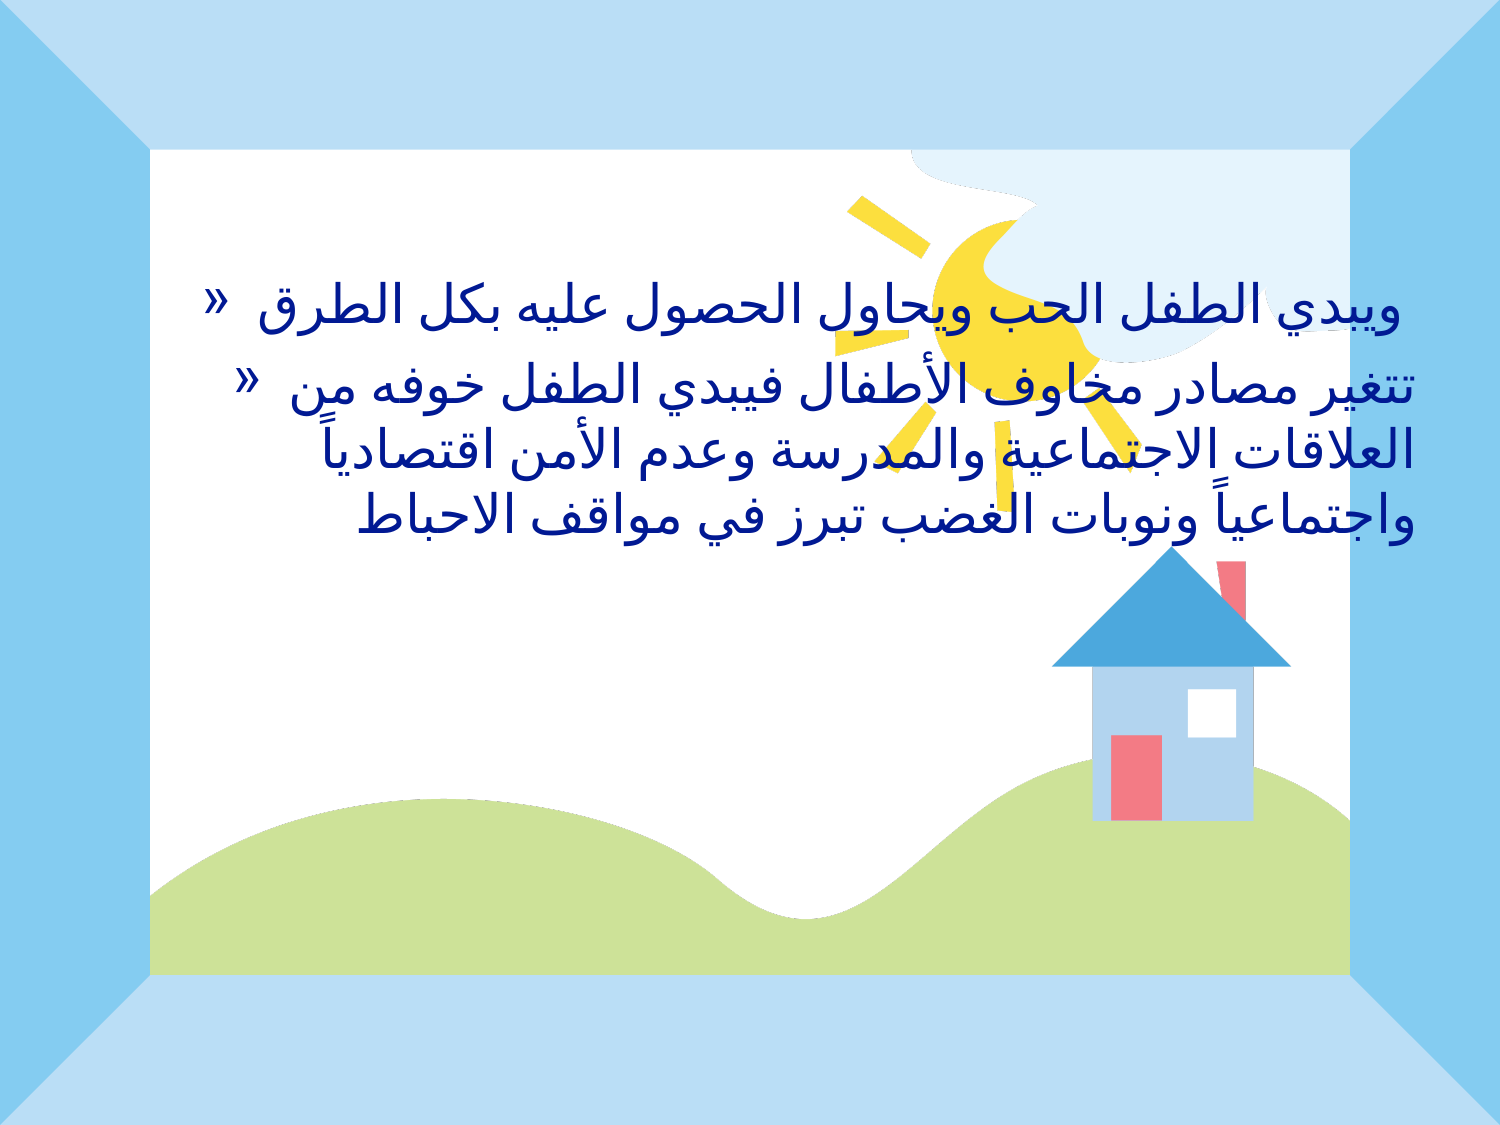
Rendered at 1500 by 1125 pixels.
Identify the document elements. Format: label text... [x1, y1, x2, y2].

list ويبدي الطفل الحب ويحاول الحصول عليه بكل الطرق تتغير مصادر مخاوف الأطفال فيبدي الطفل خوفه من العلاقات الاجتماعية والمدرسة وعدم الأمن اقتصادياً واجتماعياً ونوبات الغضب تبرز في مواقف الاحباط [74, 261, 1426, 1125]
picture [0, 0, 1500, 1125]
